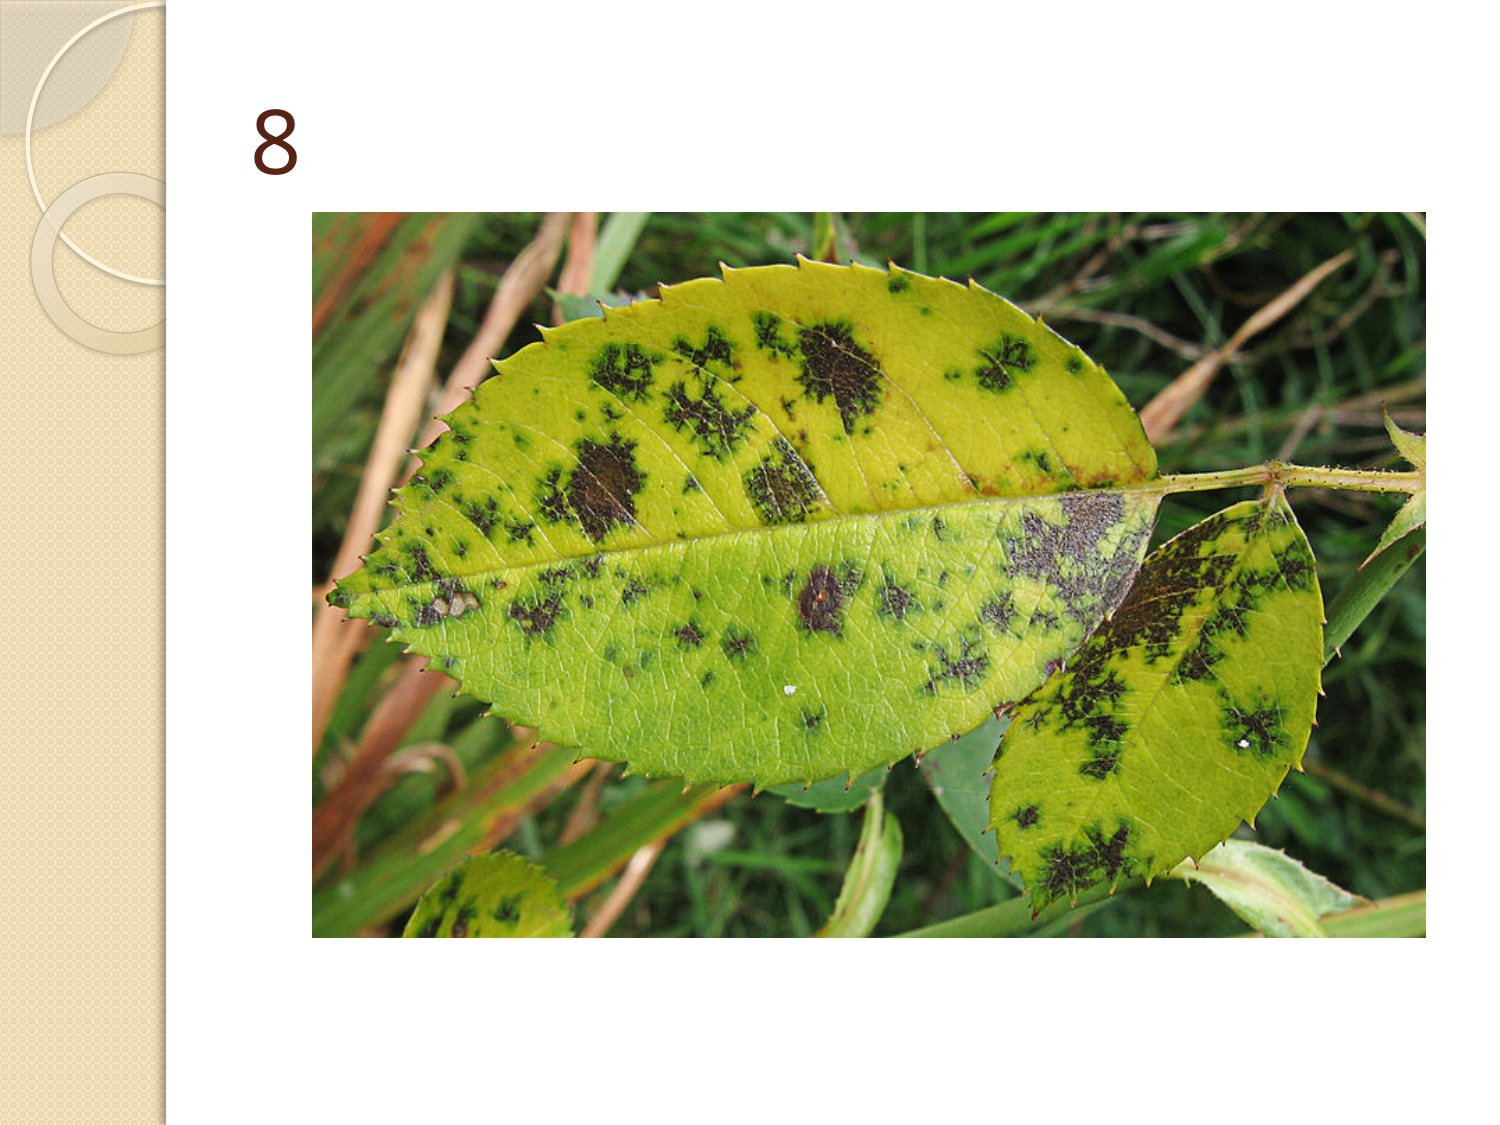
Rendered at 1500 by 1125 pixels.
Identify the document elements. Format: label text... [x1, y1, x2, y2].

title 8 [235, 45, 1466, 233]
picture [312, 212, 1426, 938]
